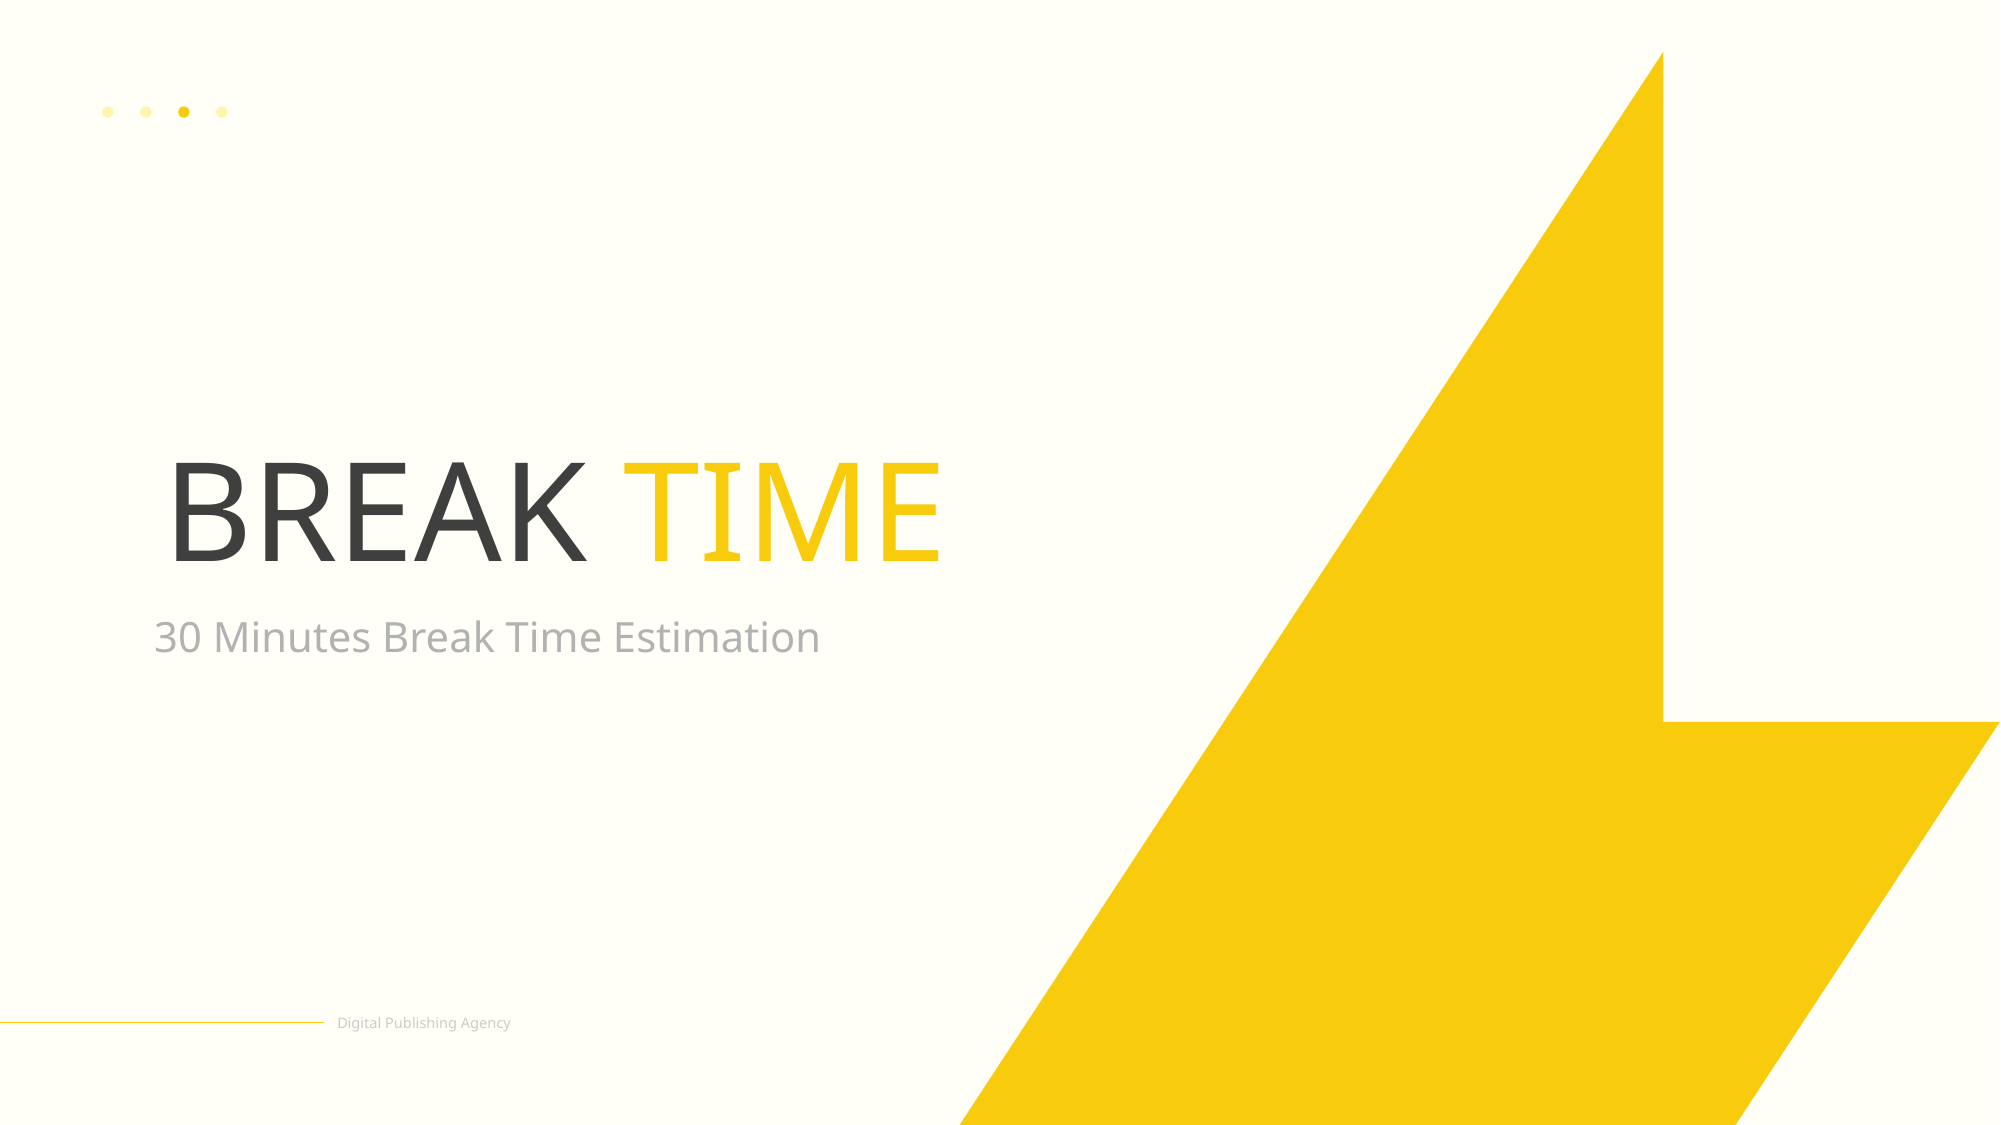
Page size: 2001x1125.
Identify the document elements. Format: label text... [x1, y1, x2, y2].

text_box Digital Publishing Agency [322, 1006, 526, 1039]
text_box [177, 105, 191, 119]
text_box [215, 105, 229, 119]
text_box BREAK TIME [148, 416, 886, 597]
text_box [100, 105, 115, 119]
text_box [139, 105, 153, 119]
picture [886, 0, 2000, 1125]
text_box 30 Minutes Break Time Estimation [139, 603, 837, 669]
